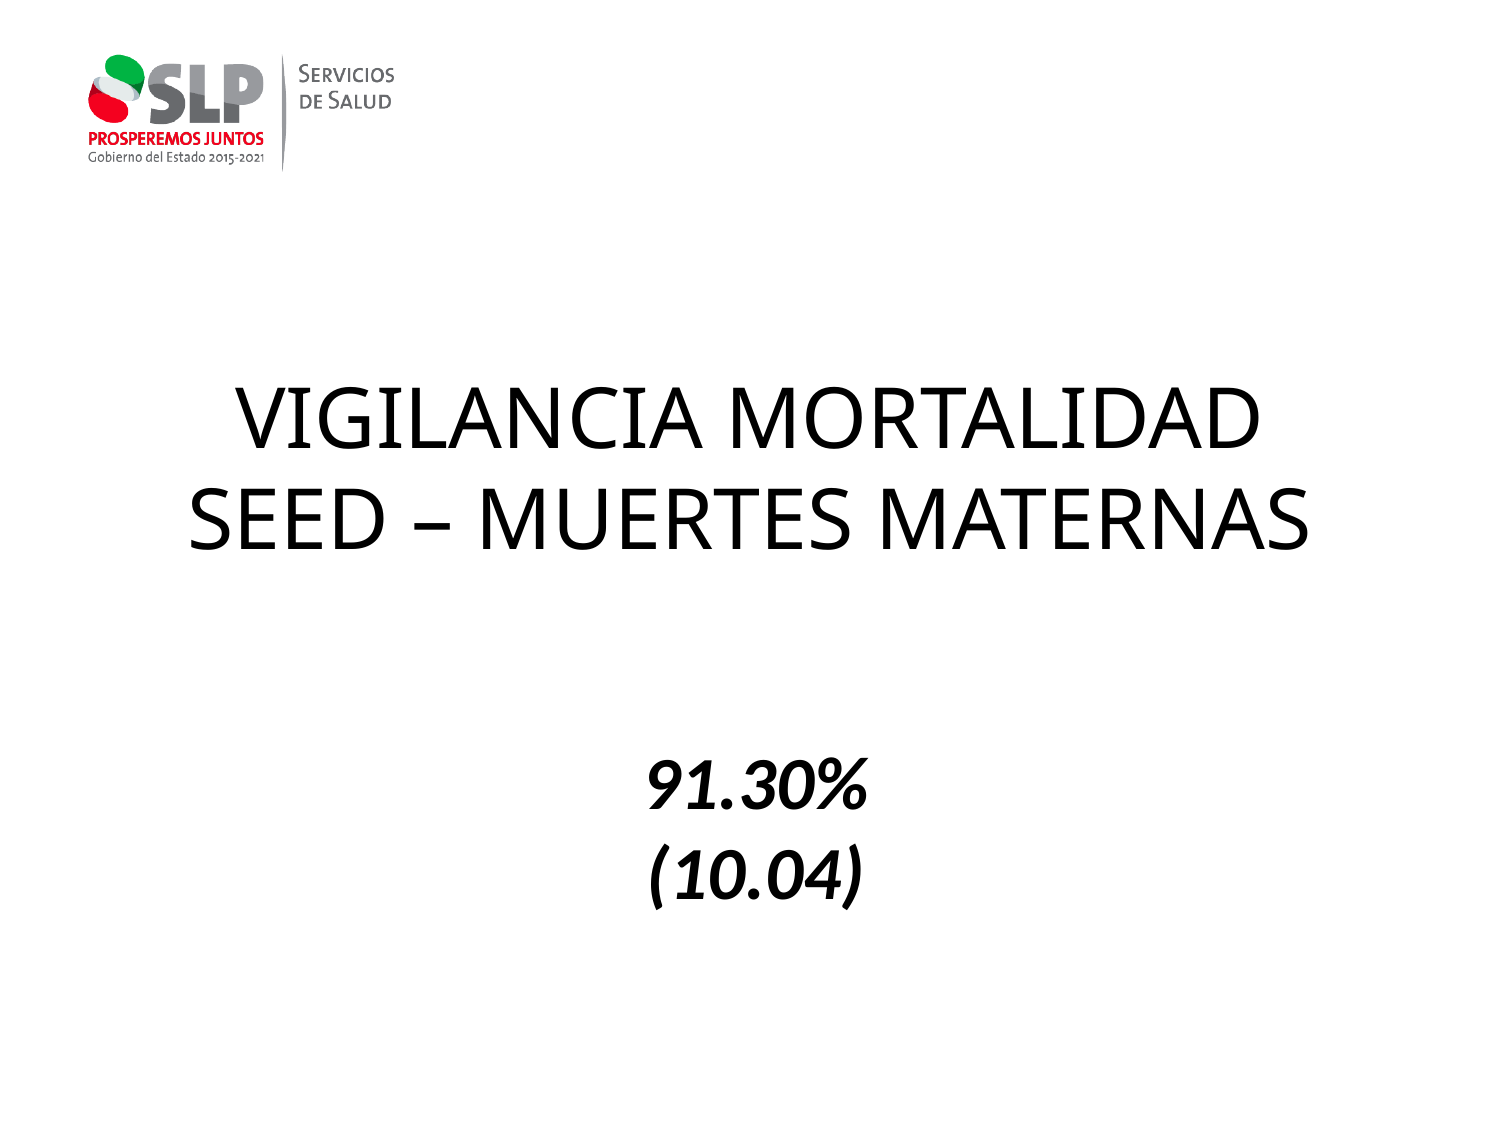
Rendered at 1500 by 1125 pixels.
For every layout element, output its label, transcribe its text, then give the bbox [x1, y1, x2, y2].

text_box 91.30% (10.04) [525, 727, 987, 922]
picture [88, 54, 394, 172]
text_box VIGILANCIA MORTALIDAD SEED – MUERTES MATERNAS [88, 255, 1412, 574]
